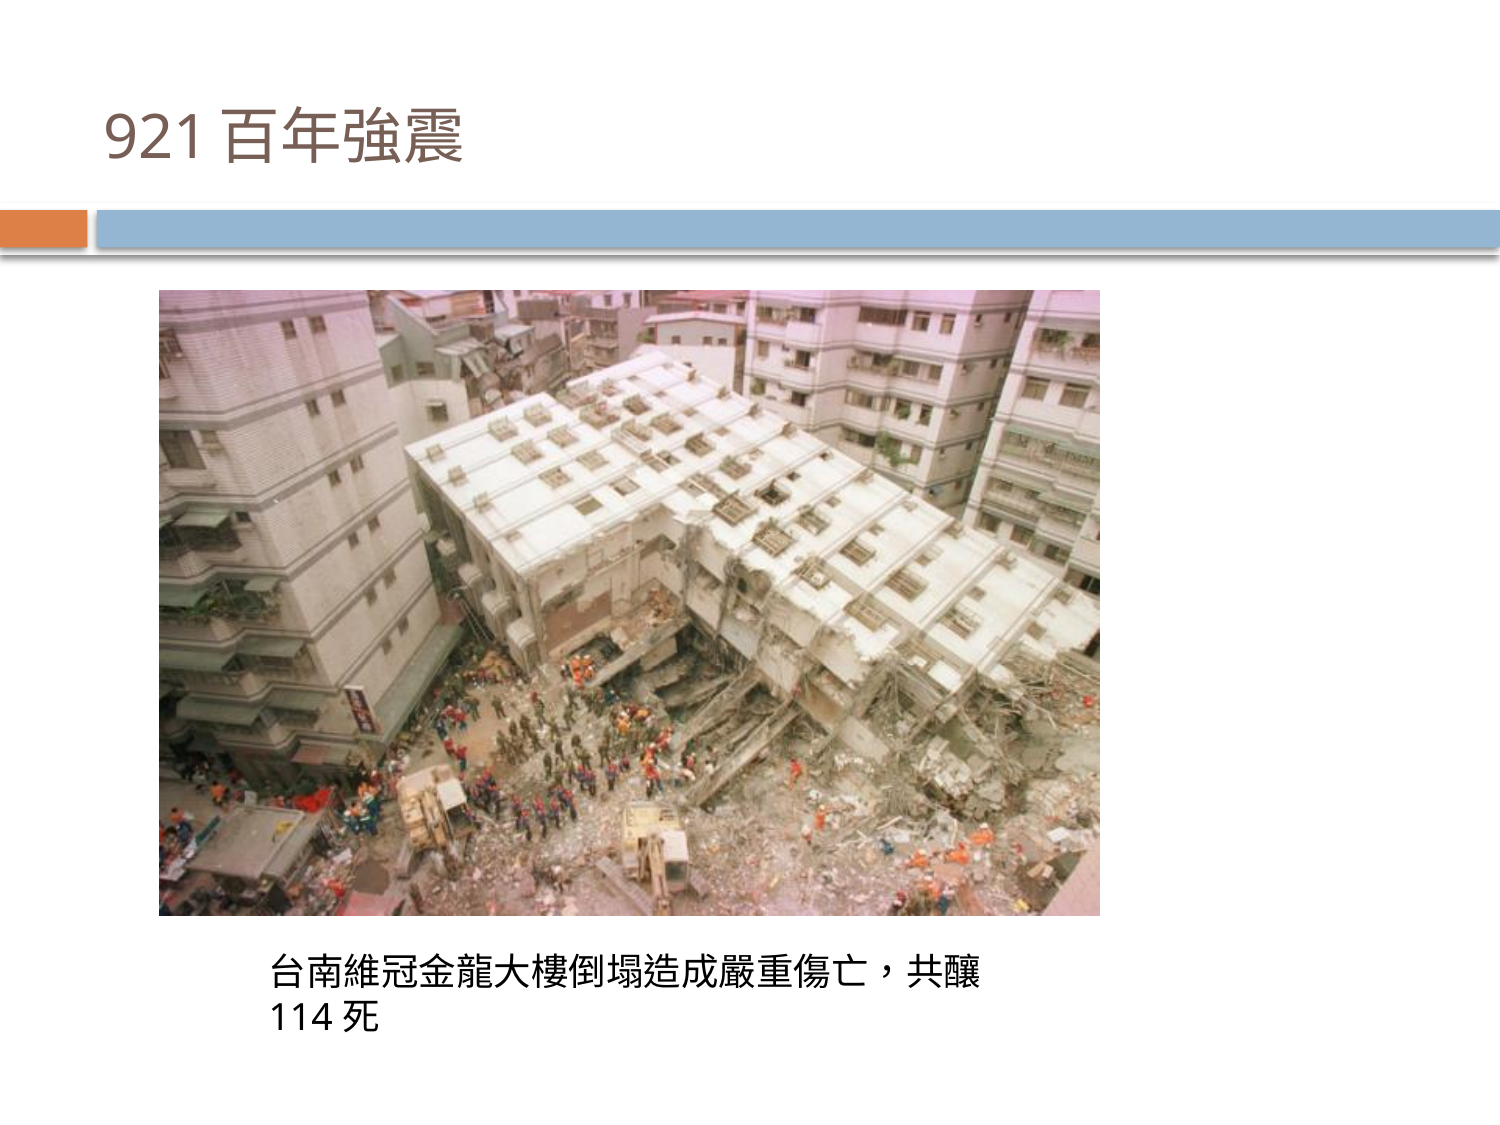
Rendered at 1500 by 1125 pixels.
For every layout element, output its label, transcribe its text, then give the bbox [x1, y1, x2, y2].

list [159, 290, 1101, 917]
text_box 台南維冠金龍大樓倒塌造成嚴重傷亡，共釀114死 [253, 940, 1052, 1046]
title 921百年強震 [88, 90, 1426, 253]
